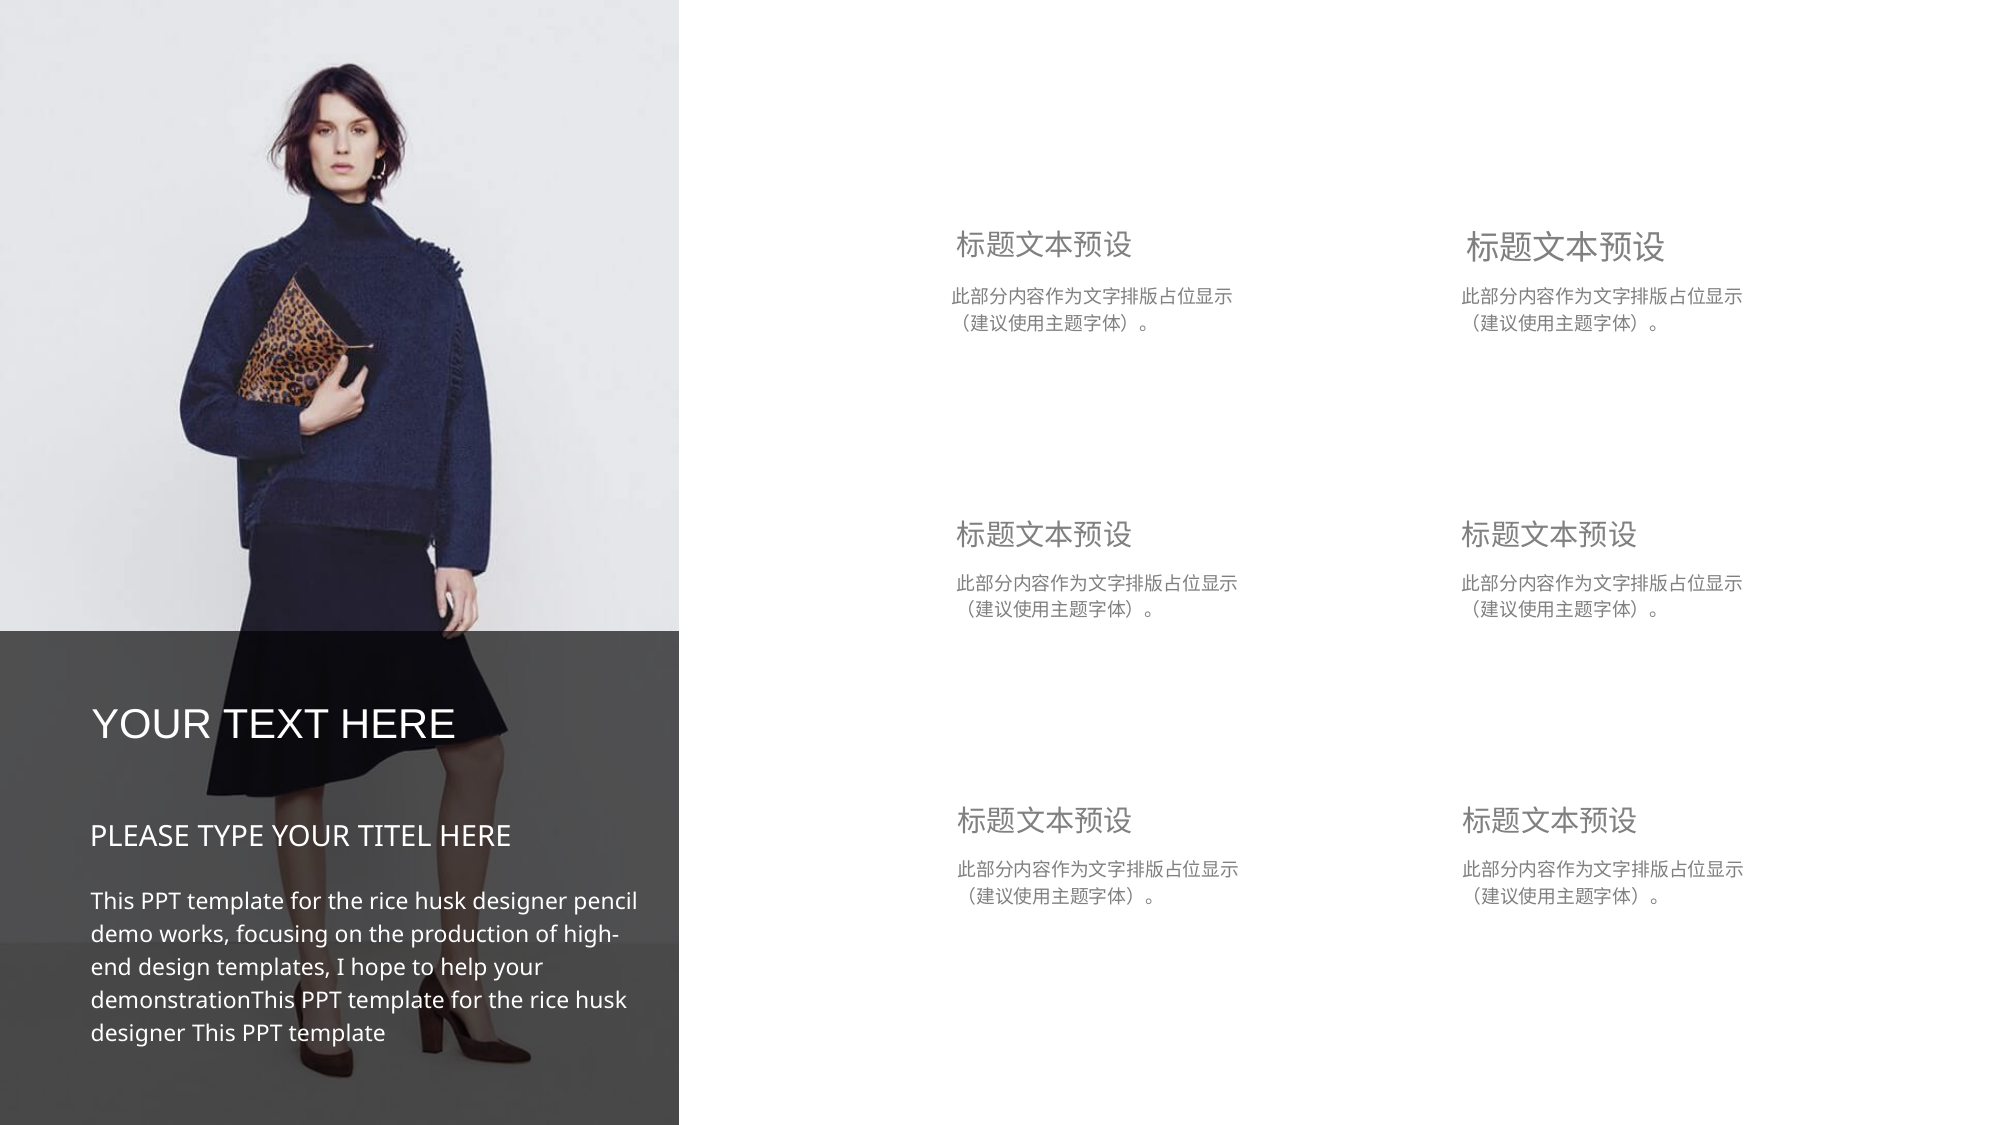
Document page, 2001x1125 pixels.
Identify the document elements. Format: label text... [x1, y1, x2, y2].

text_box 此部分内容作为文字排版占位显示 （建议使用主题字体）。 [947, 276, 1386, 345]
text_box 此部分内容作为文字排版占位显示 （建议使用主题字体）。 [953, 848, 1392, 918]
text_box 标题文本预设 [952, 504, 1173, 564]
text_box 此部分内容作为文字排版占位显示 （建议使用主题字体）。 [1458, 848, 1897, 918]
text_box 标题文本预设 [953, 790, 1174, 850]
picture [0, 0, 679, 1125]
text_box 标题文本预设 [1457, 504, 1678, 564]
text_box 标题文本预设 [952, 214, 1173, 274]
text_box 此部分内容作为文字排版占位显示 （建议使用主题字体）。 [1457, 562, 1896, 632]
text_box 标题文本预设 [1462, 216, 1682, 276]
text_box 此部分内容作为文字排版占位显示 （建议使用主题字体）。 [1457, 276, 1857, 345]
text_box 标题文本预设 [1458, 790, 1678, 850]
text_box 此部分内容作为文字排版占位显示 （建议使用主题字体）。 [952, 562, 1391, 632]
